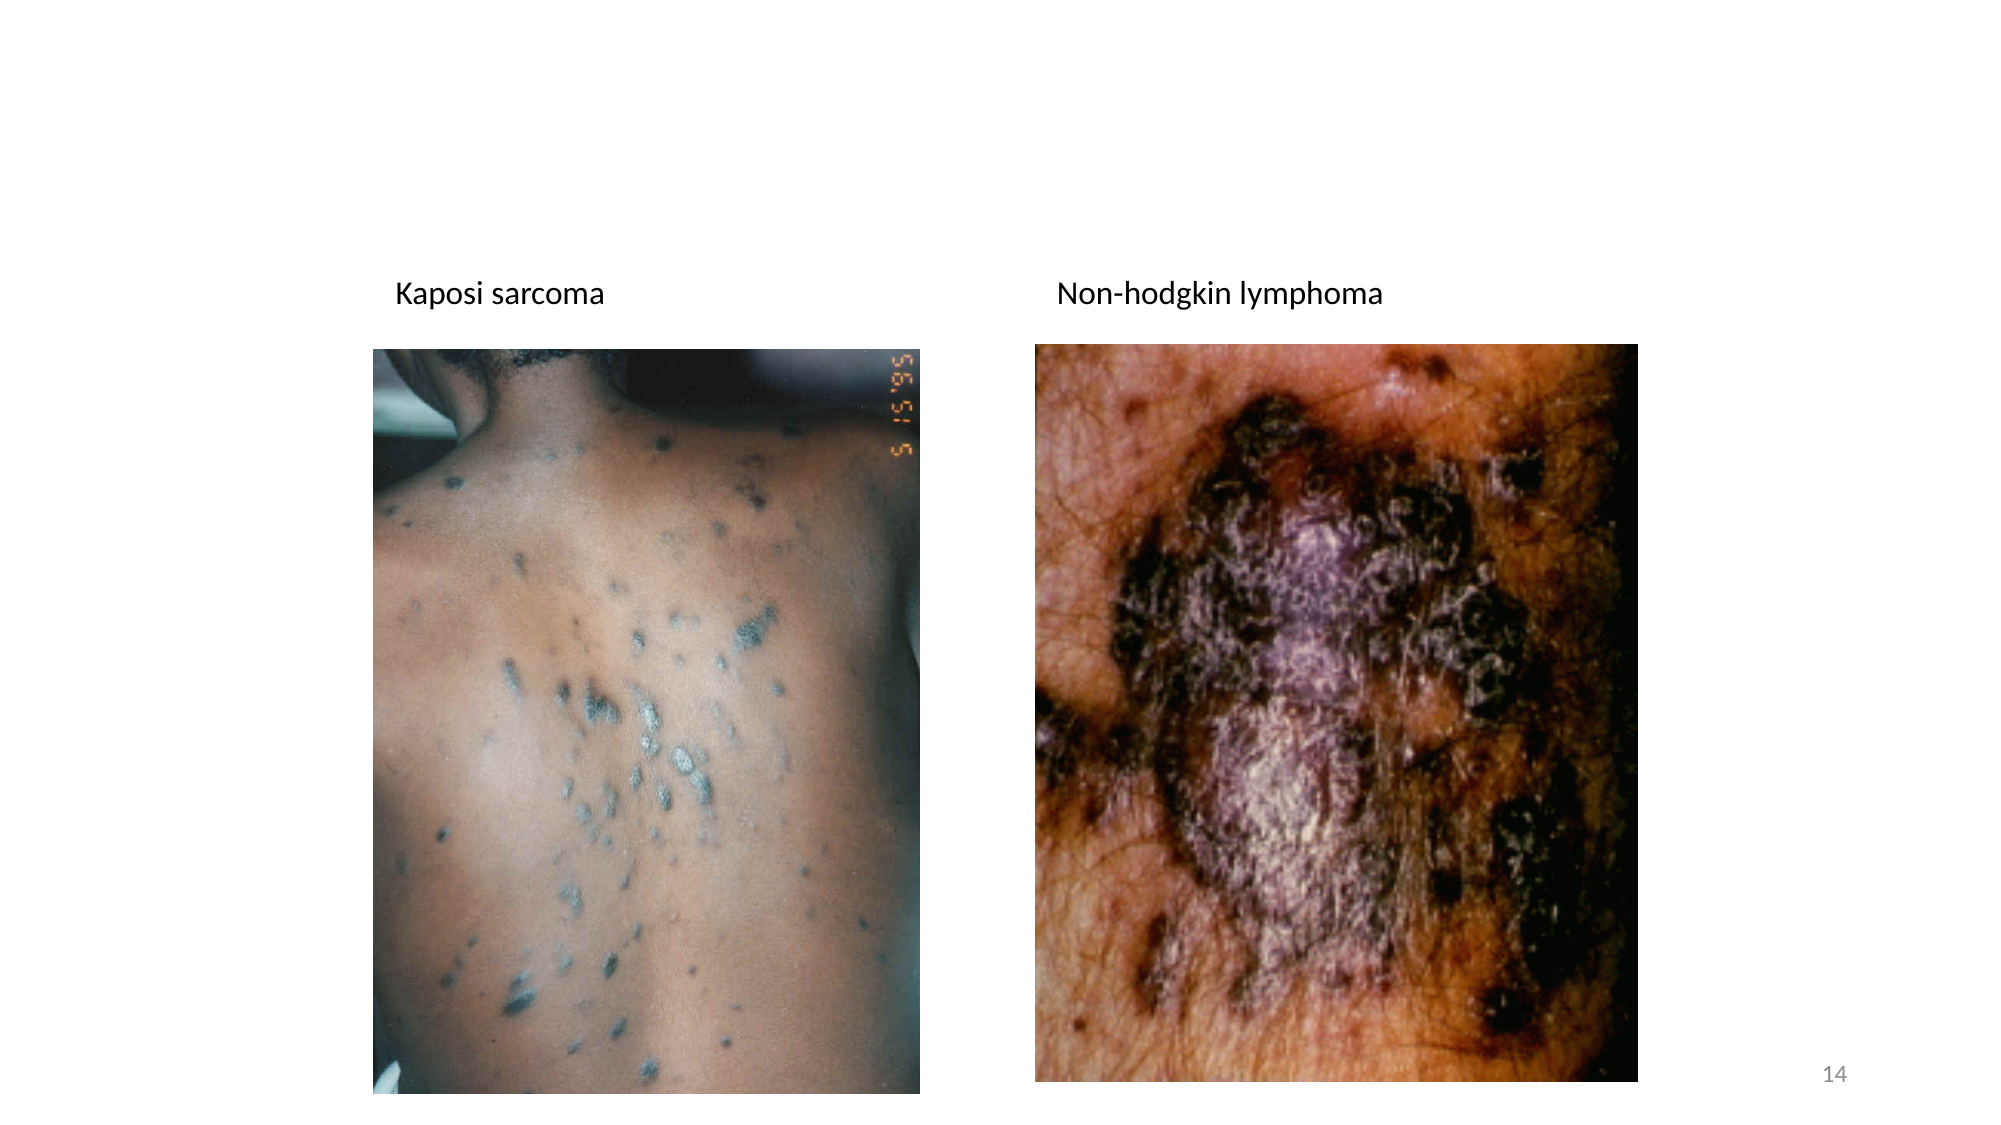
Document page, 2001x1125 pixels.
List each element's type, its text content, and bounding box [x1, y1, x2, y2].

text_box Non-hodgkin lymphoma [1042, 263, 1399, 319]
slide_number 14 [1412, 1042, 1863, 1103]
text_box Kaposi sarcoma [380, 263, 621, 319]
picture [373, 349, 920, 1095]
picture [1035, 344, 1638, 1082]
